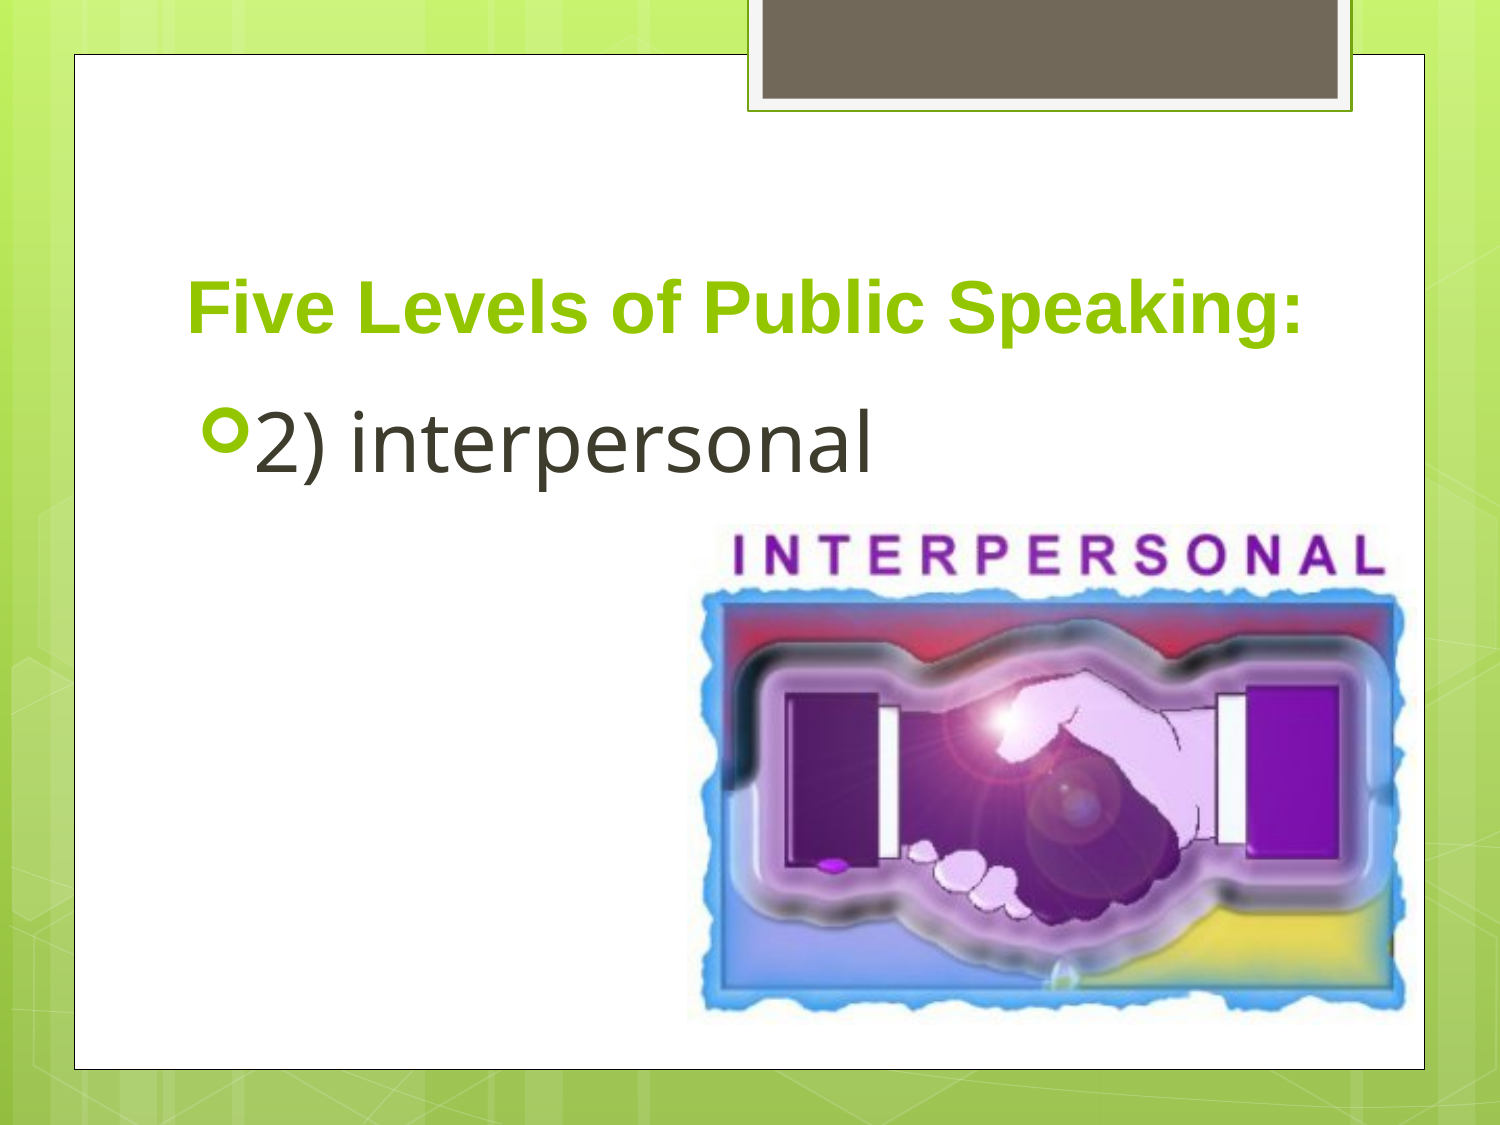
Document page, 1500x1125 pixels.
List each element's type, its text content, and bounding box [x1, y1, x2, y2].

list 2) interpersonal [171, 381, 1283, 957]
picture [687, 524, 1417, 1026]
title Five Levels of Public Speaking: [171, 168, 1324, 357]
